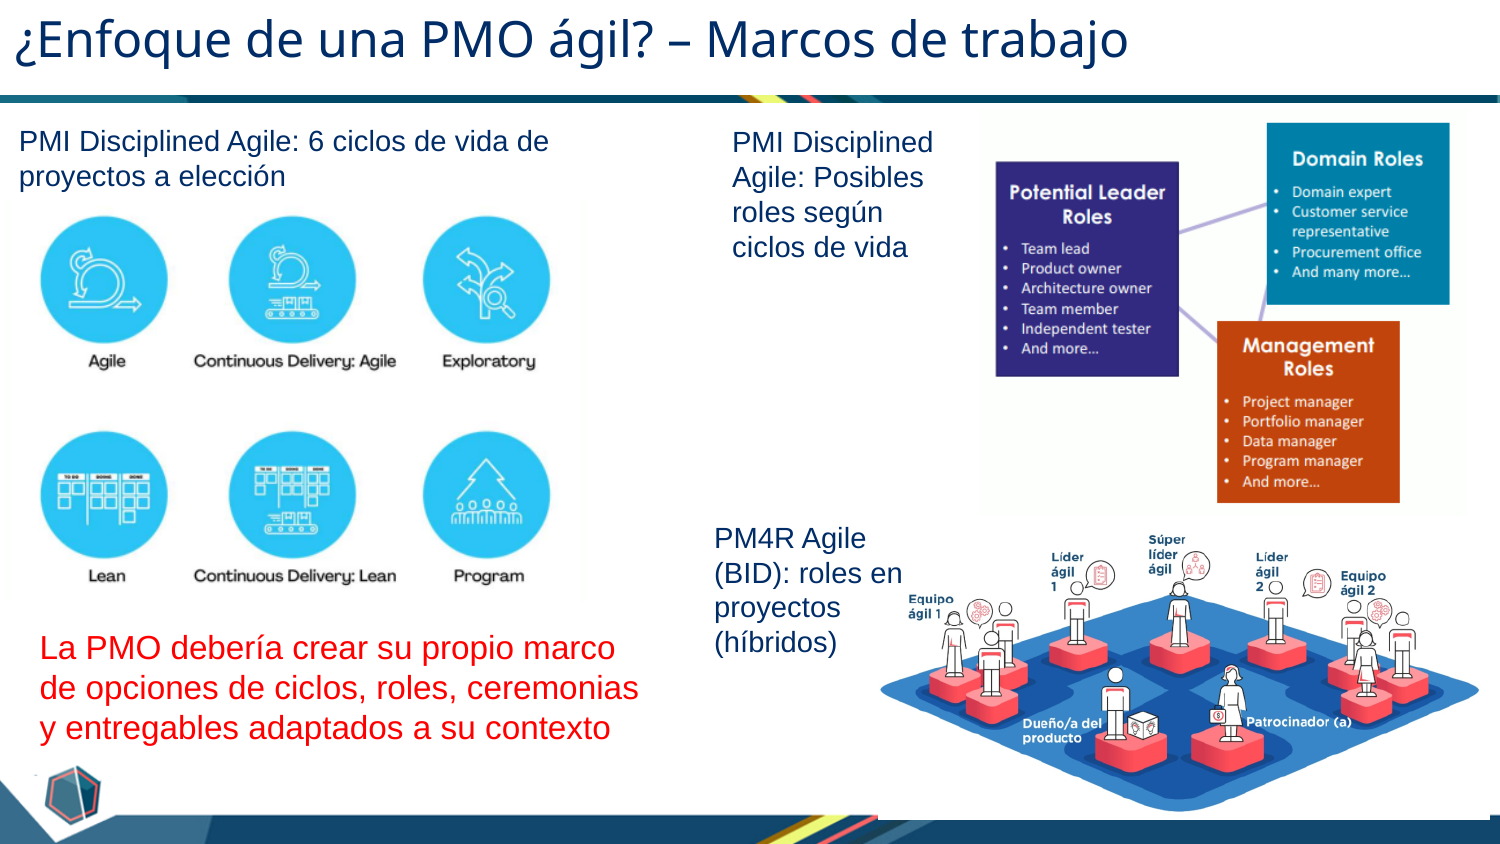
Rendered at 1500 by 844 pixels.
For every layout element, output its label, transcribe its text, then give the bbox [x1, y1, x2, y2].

title ¿Enfoque de una PMO ágil? – Marcos de trabajo [0, 0, 1447, 77]
picture [0, 0, 1500, 844]
text_box PMI Disciplined Agile: 6 ciclos de vida de proyectos a elección [4, 114, 629, 200]
text_box PMI Disciplined Agile: Posibles roles según ciclos de vida [717, 115, 962, 271]
text_box PM4R Agile (BID): roles en proyectos (híbridos) [699, 511, 944, 667]
text_box La PMO debería crear su propio marco de opciones de ciclos, roles, ceremonias y entregables adaptados a su contexto [24, 618, 664, 754]
